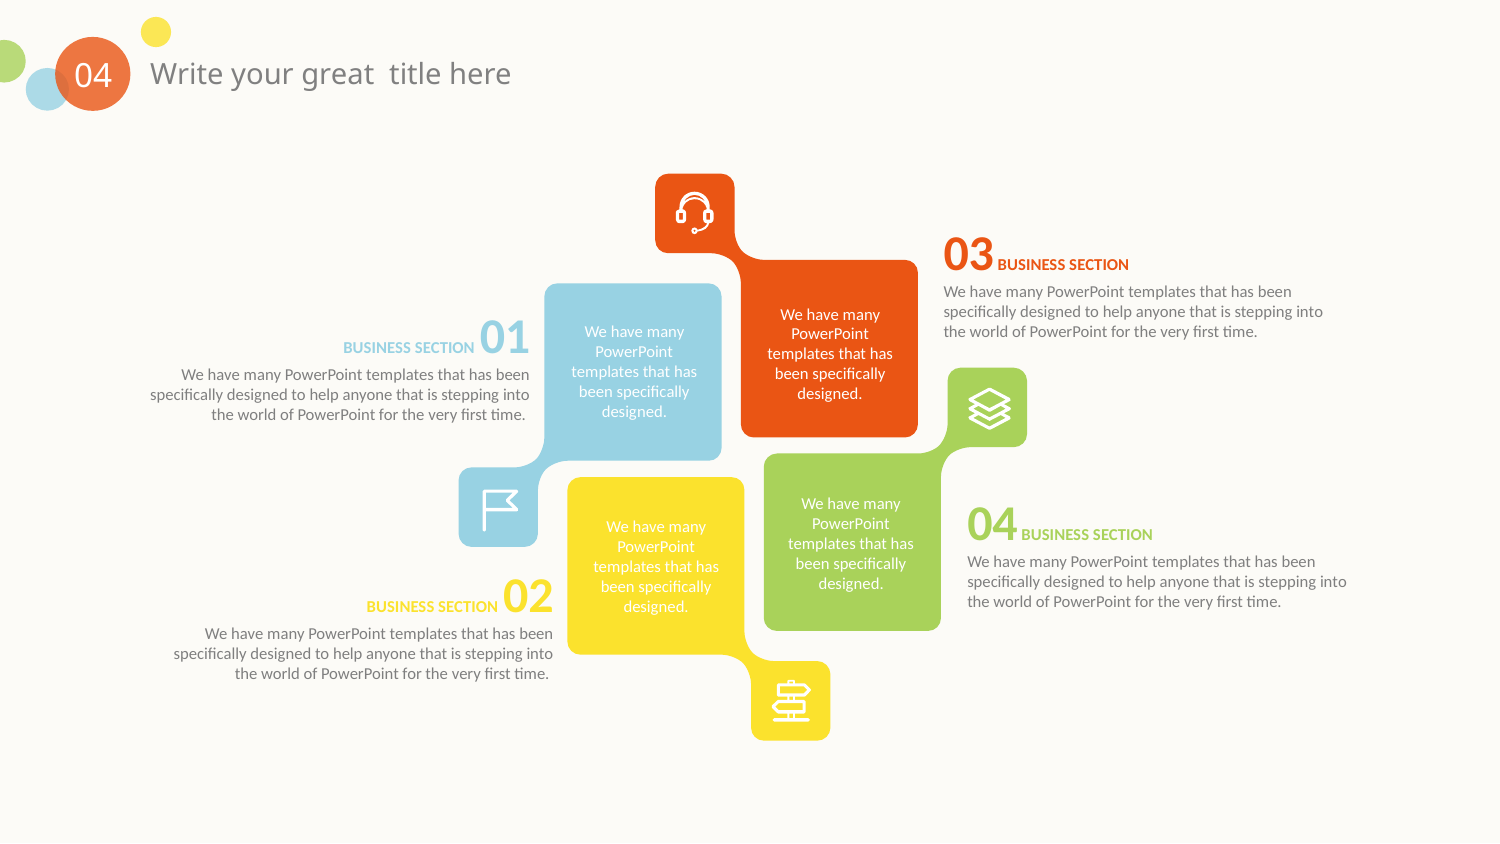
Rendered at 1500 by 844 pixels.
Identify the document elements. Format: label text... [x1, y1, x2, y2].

text_box [0, 39, 26, 83]
text_box 04 BUSINESS SECTION We have many PowerPoint templates that has been specifically designed to help anyone that is stepping into the world of PowerPoint for the very first time. [967, 490, 1357, 611]
text_box [458, 283, 722, 547]
text_box [25, 67, 66, 111]
text_box 03 BUSINESS SECTION We have many PowerPoint templates that has been specifically designed to help anyone that is stepping into the world of PowerPoint for the very first time. [943, 220, 1334, 341]
text_box [675, 191, 714, 235]
text_box [140, 16, 172, 48]
text_box [763, 367, 1028, 631]
text_box [567, 477, 831, 741]
text_box We have many PowerPoint templates that has been specifically designed. [780, 492, 922, 593]
text_box BUSINESS SECTION 02 We have many PowerPoint templates that has been specifically designed to help anyone that is stepping into the world of PowerPoint for the very first time. [163, 562, 554, 683]
text_box [655, 173, 918, 438]
text_box 04 [65, 53, 121, 94]
text_box [55, 36, 131, 111]
text_box We have many PowerPoint templates that has been specifically designed. [585, 516, 728, 616]
text_box Write your great title here [150, 55, 606, 91]
text_box We have many PowerPoint templates that has been specifically designed. [759, 303, 902, 404]
text_box [771, 679, 812, 722]
text_box [968, 387, 1011, 430]
text_box BUSINESS SECTION 01 We have many PowerPoint templates that has been specifically designed to help anyone that is stepping into the world of PowerPoint for the very first time. [140, 303, 531, 424]
text_box We have many PowerPoint templates that has been specifically designed. [563, 321, 706, 422]
text_box [482, 489, 519, 532]
